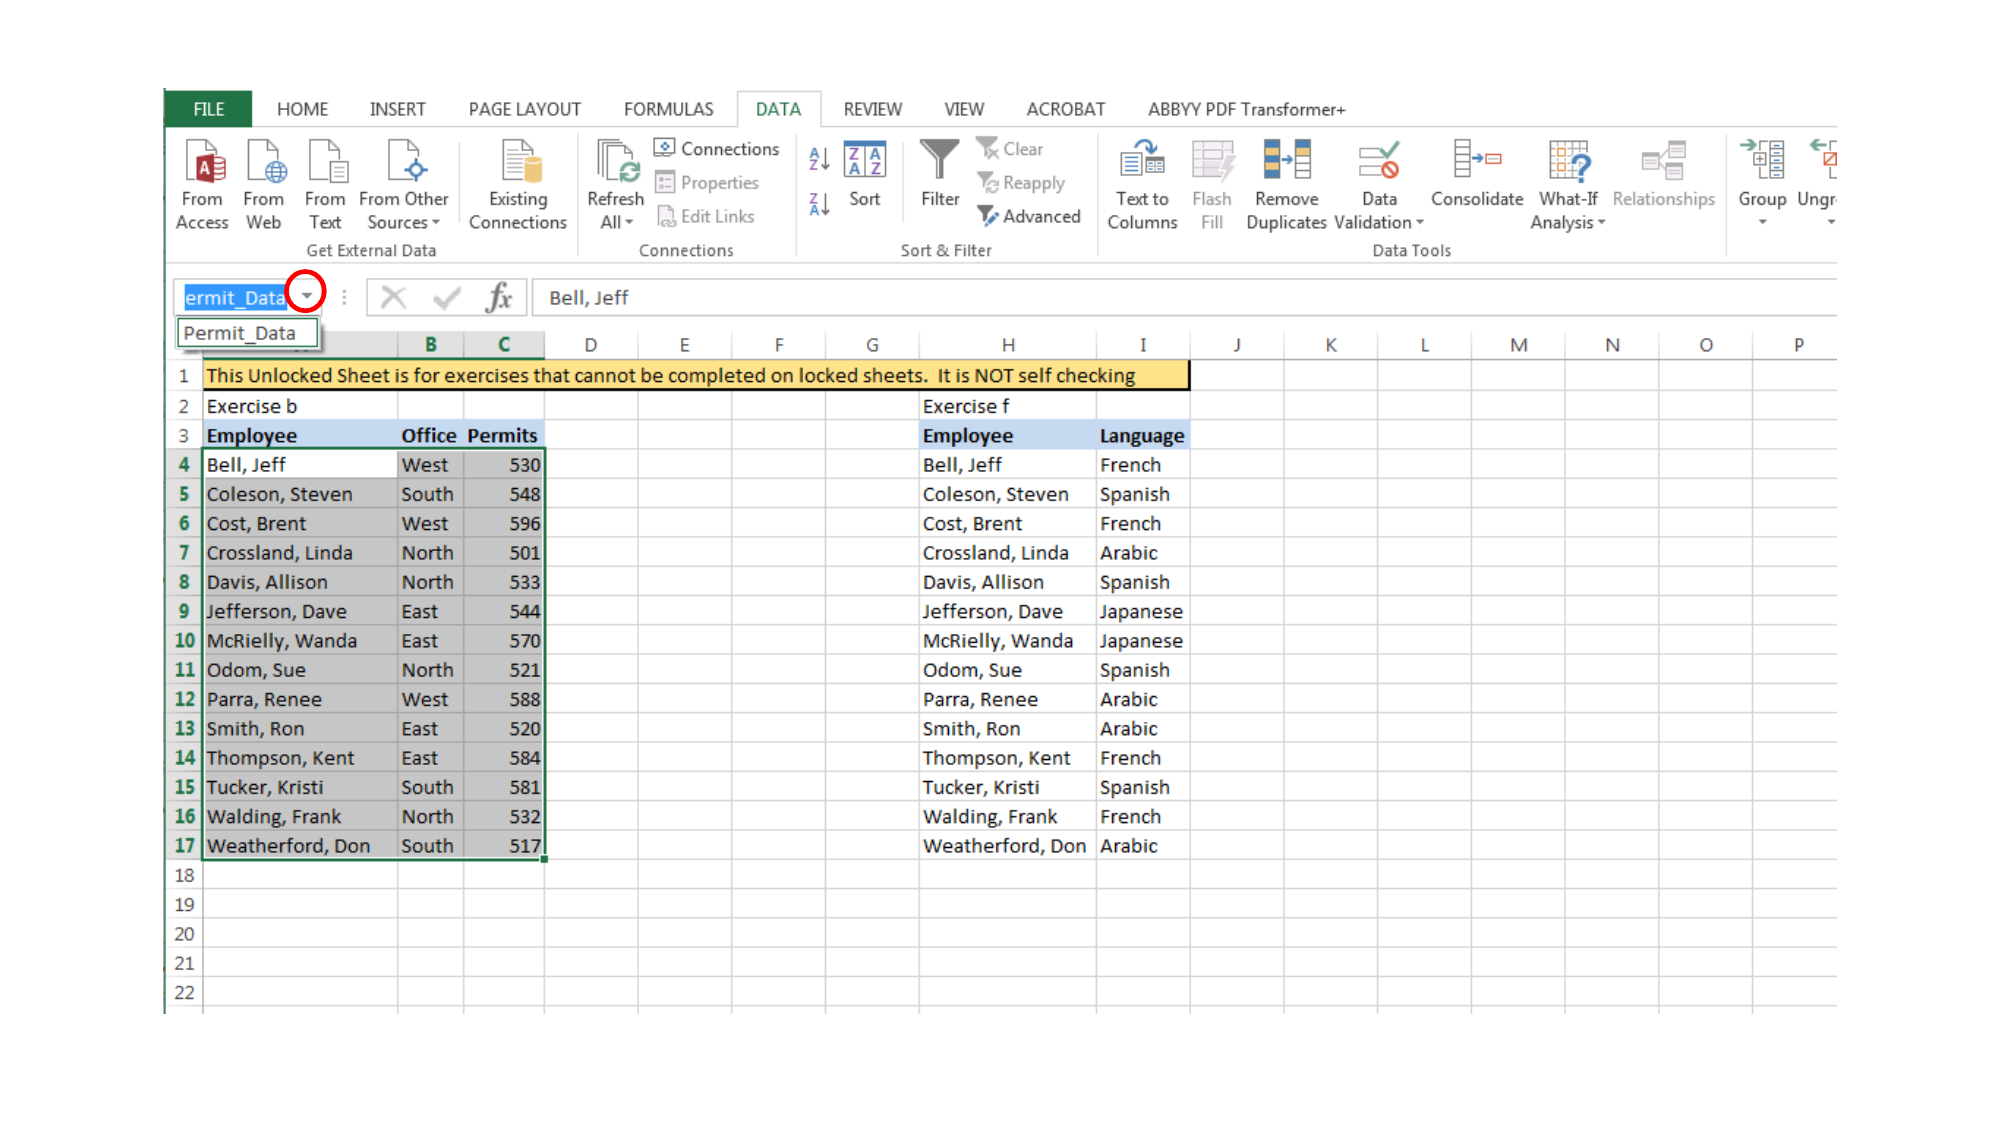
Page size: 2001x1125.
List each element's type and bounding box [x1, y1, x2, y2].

list [163, 88, 1837, 1014]
